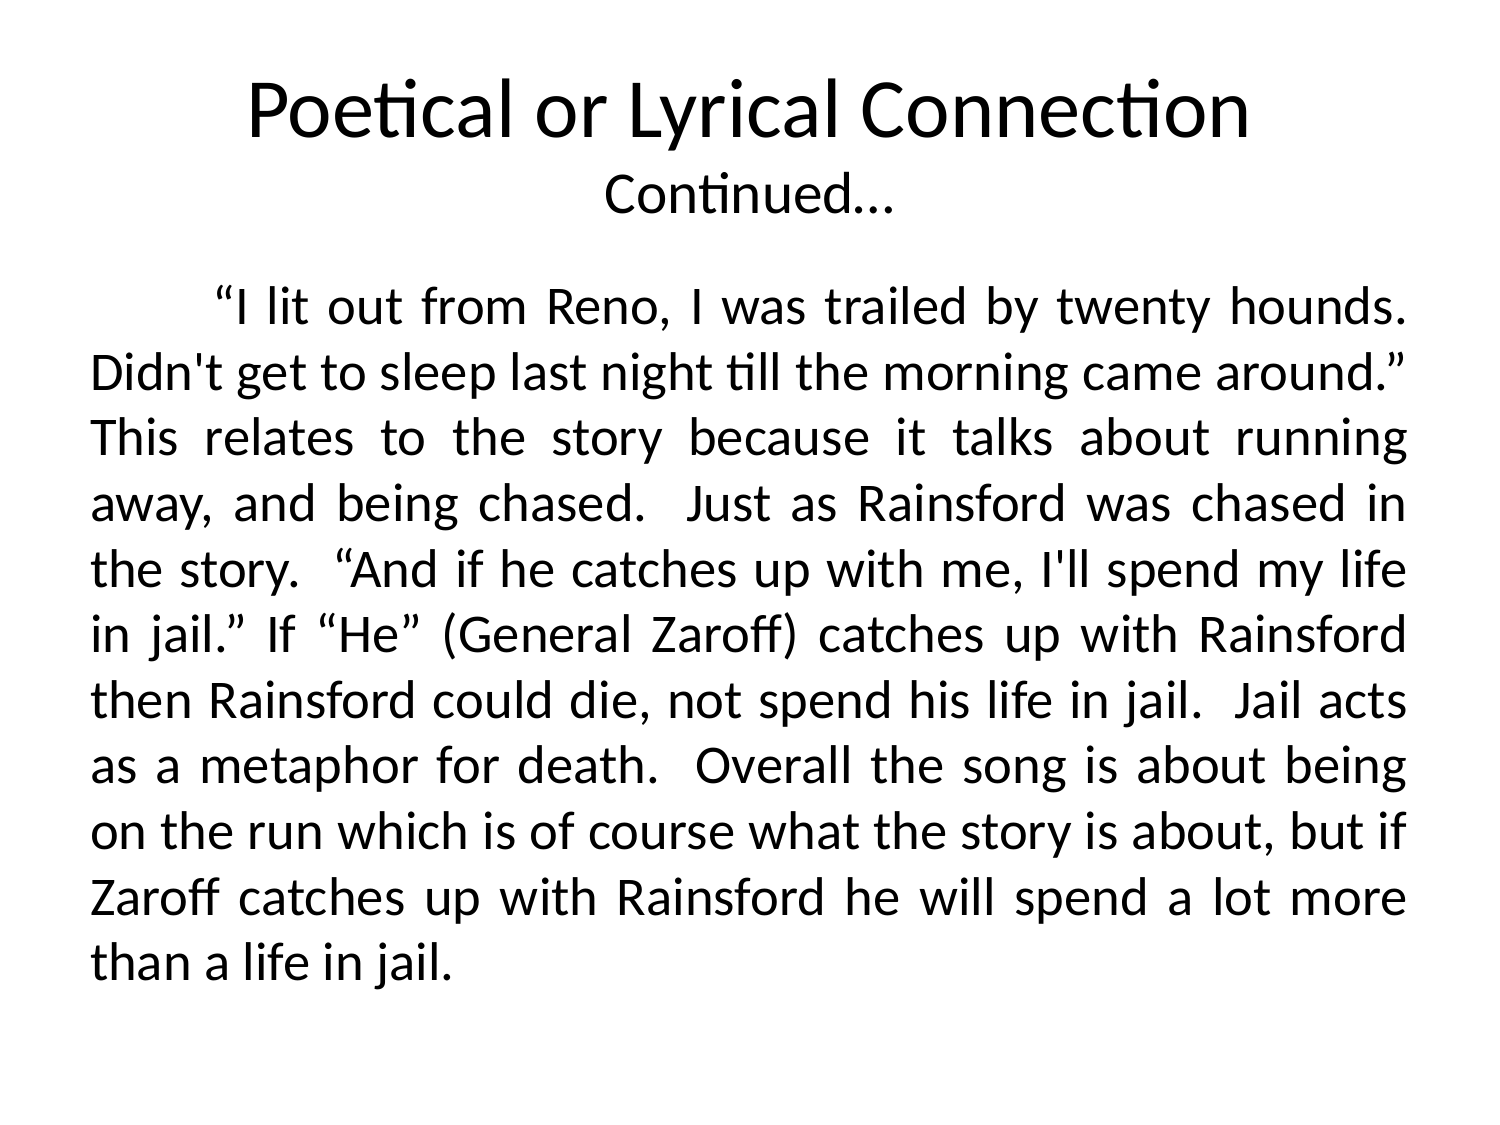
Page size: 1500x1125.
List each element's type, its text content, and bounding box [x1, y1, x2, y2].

title Poetical or Lyrical Connection Continued… [75, 45, 1425, 233]
list “I lit out from Reno, I was trailed by twenty hounds. Didn't get to sleep last night till the morning came around.” This relates to the story because it talks about running away, and being chased. Just as Rainsford was chased in the story. “And if he catches up with me, I'll spend my life in jail.” If “He” (General Zaroff) catches up with Rainsford then Rainsford could die, not spend his life in jail. Jail acts as a metaphor for death. Overall the song is about being on the run which is of course what the story is about, but if Zaroff catches up with Rainsford he will spend a lot more than a life in jail. [75, 262, 1425, 1005]
